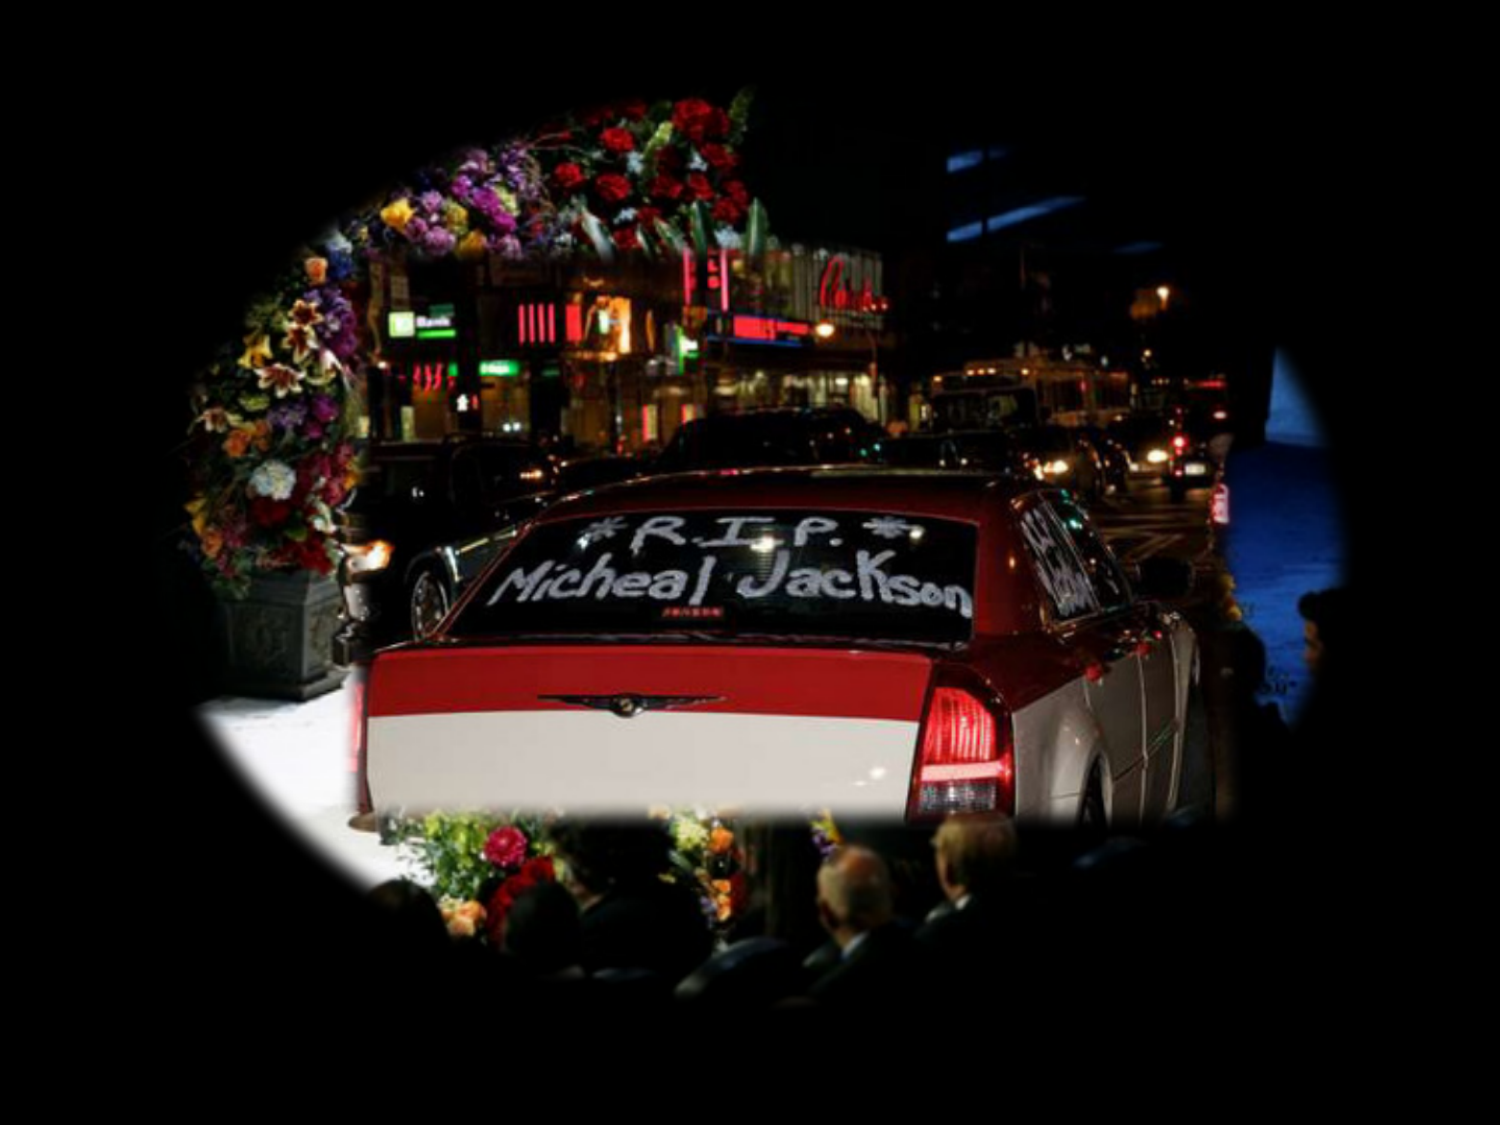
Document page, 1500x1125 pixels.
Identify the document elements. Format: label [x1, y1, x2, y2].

picture [140, 81, 1358, 1014]
